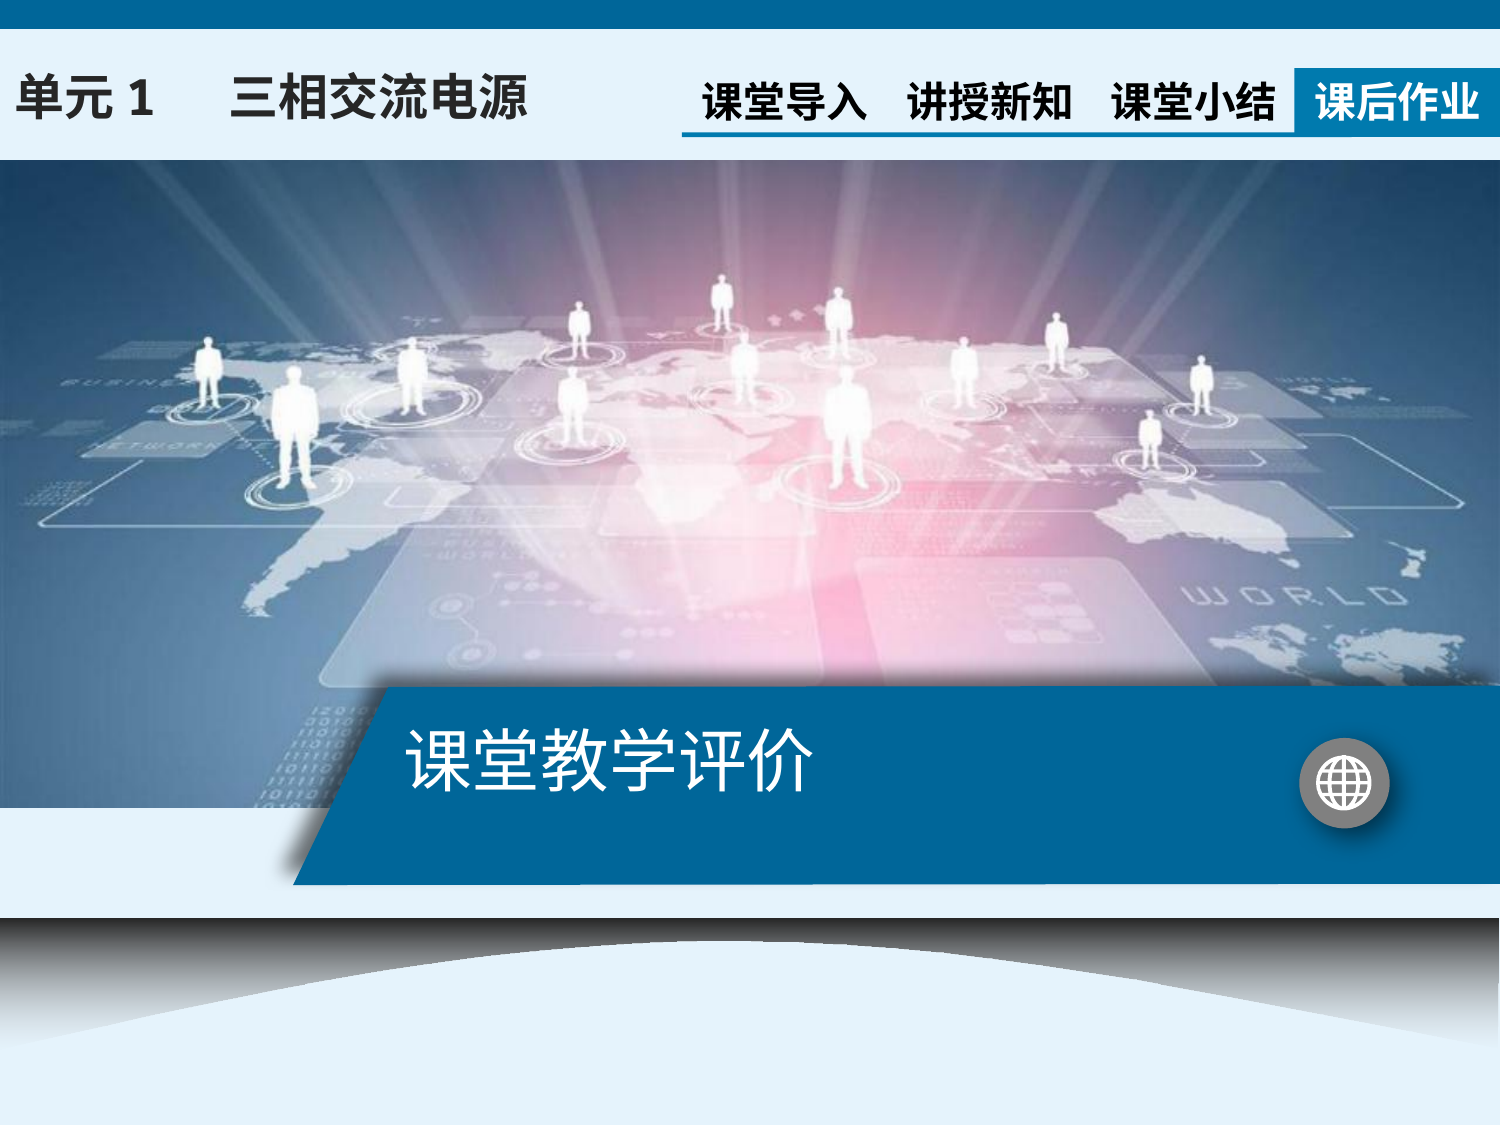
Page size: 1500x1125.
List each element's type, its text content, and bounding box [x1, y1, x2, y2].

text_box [681, 67, 1500, 135]
title 课堂教学评价 [388, 654, 1499, 809]
text_box 单元1 三相交流电源 [0, 57, 1279, 133]
picture [0, 160, 1500, 808]
